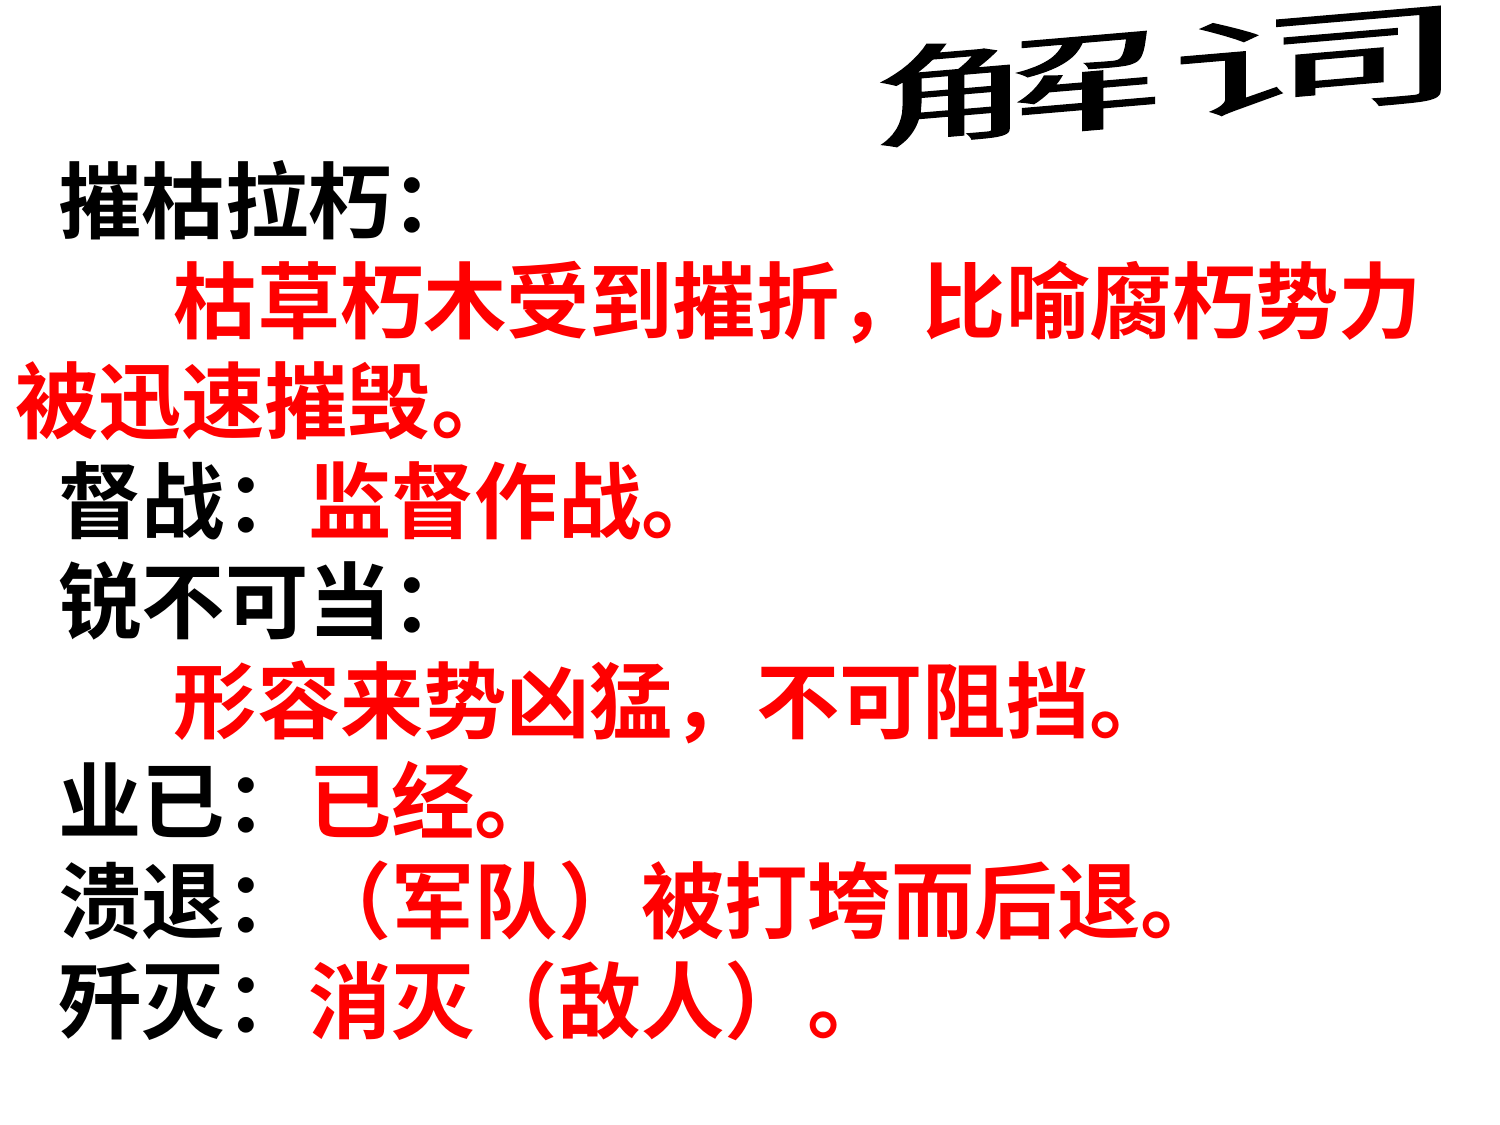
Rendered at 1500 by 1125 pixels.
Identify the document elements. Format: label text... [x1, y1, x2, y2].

text_box 摧枯拉朽： 枯草朽木受到摧折，比喻腐朽势力被迅速摧毁。 督战：监督作战。 锐不可当： 形容来势凶猛，不可阻挡。 业已：已经。 溃退：（军队）被打垮而后退。 歼灭：消灭（敌人）。 [0, 141, 1500, 1057]
